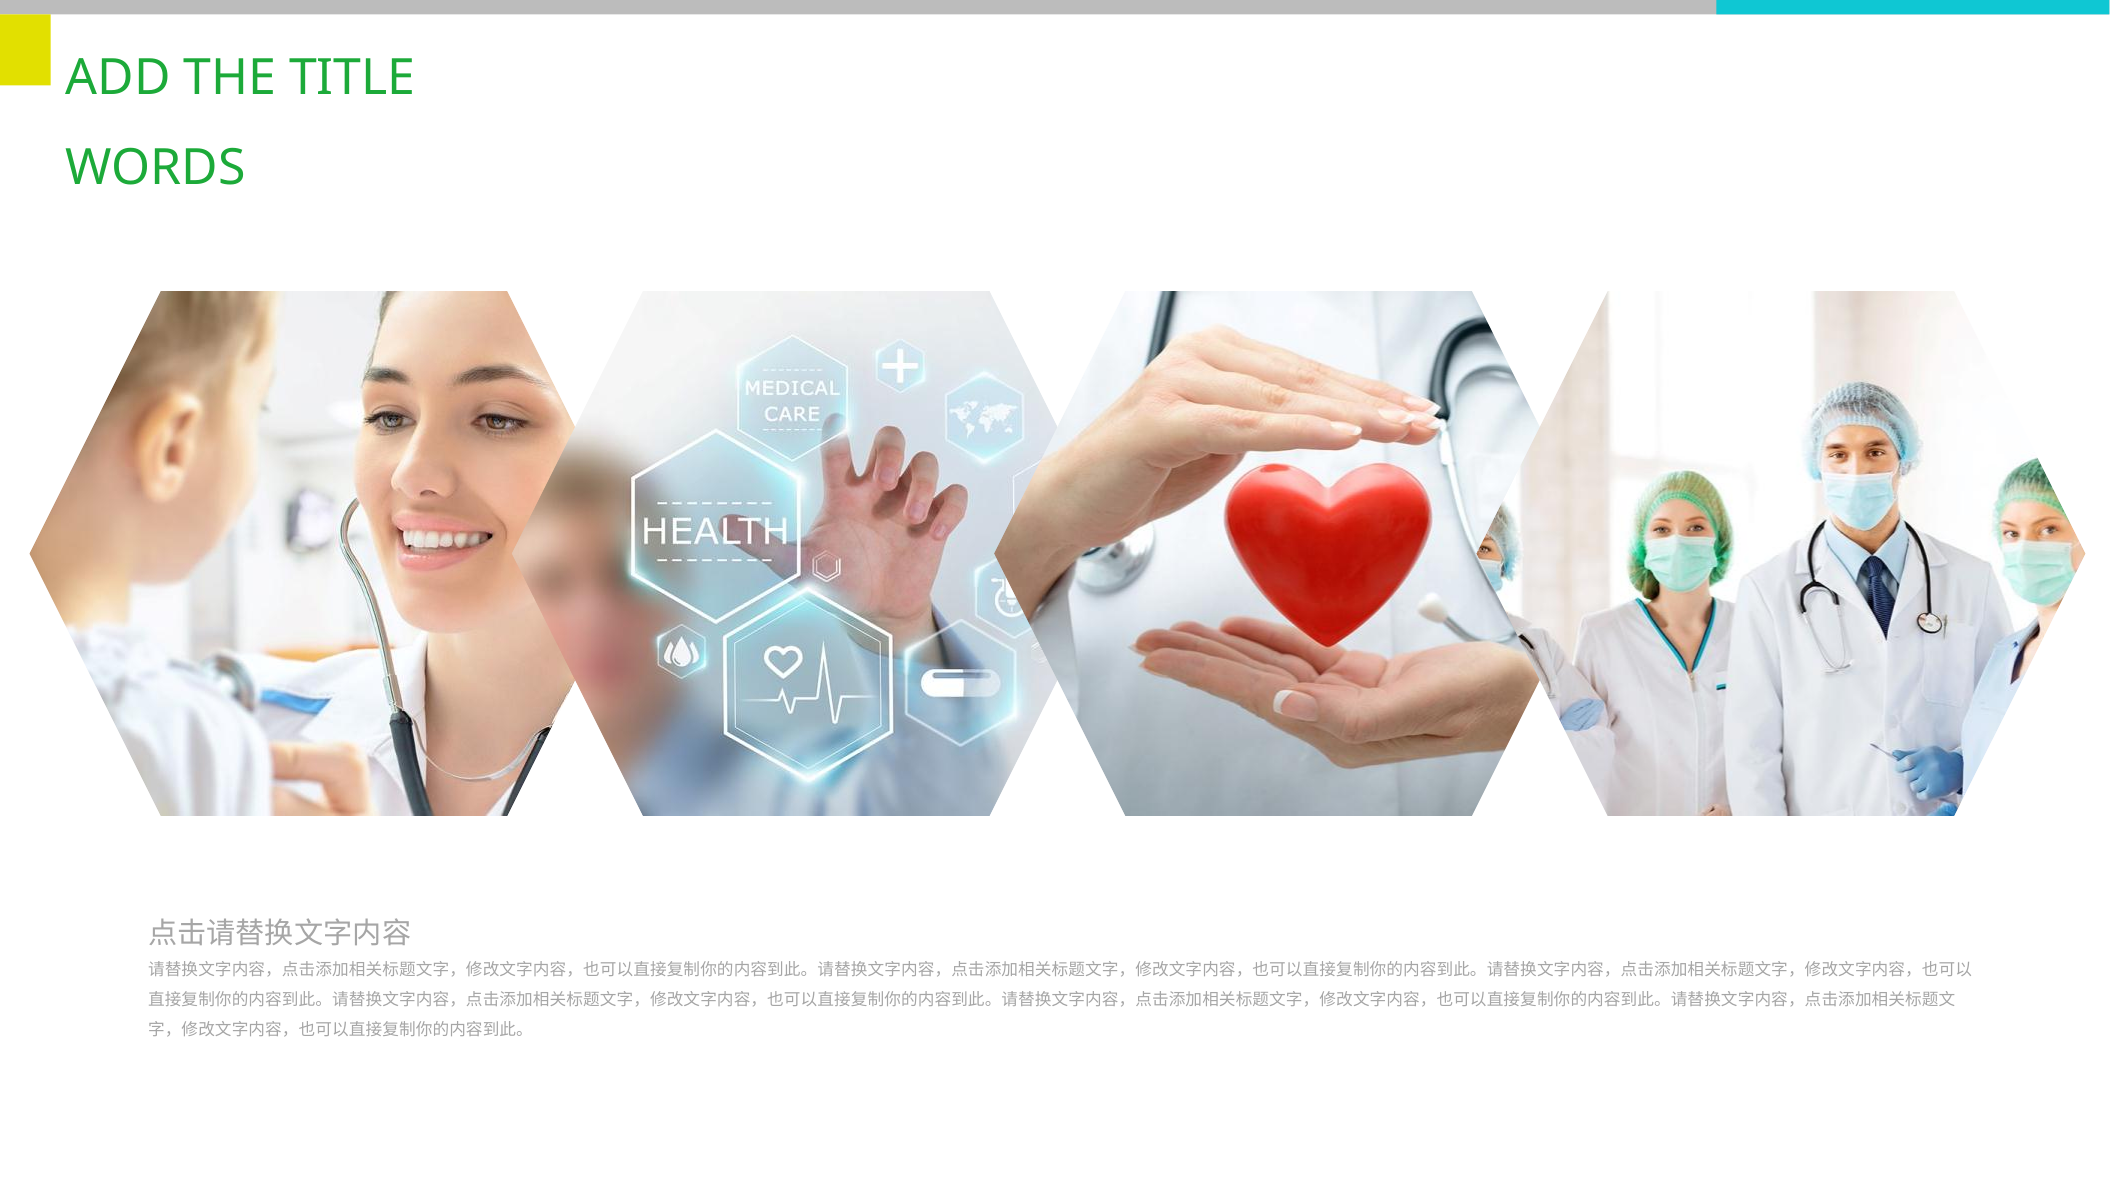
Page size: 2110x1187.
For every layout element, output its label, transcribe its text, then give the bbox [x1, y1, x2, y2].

text_box [28, 290, 575, 817]
text_box ADD THE TITLE WORDS [50, 7, 583, 202]
text_box [510, 290, 1057, 817]
text_box [1475, 290, 2087, 817]
text_box 点击请替换文字内容 请替换文字内容，点击添加相关标题文字，修改文字内容，也可以直接复制你的内容到此。请替换文字内容，点击添加相关标题文字，修改文字内容，也可以直接复制你的内容到此。请替换文字内容，点击添加相关标题文字，修改文字内容，也可以直接复制你的内容到此。请替换文字内容，点击添加相关标题文字，修改文字内容，也可以直接复制你的内容到此。请替换文字内容，点击添加相关标题文字，修改文字内容，也可以直接复制你的内容到此。请替换文字内容，点击添加相关标题文字，修改文字内容，也可以直接复制你的内容到此。 [133, 889, 1993, 1047]
text_box [993, 290, 1540, 817]
